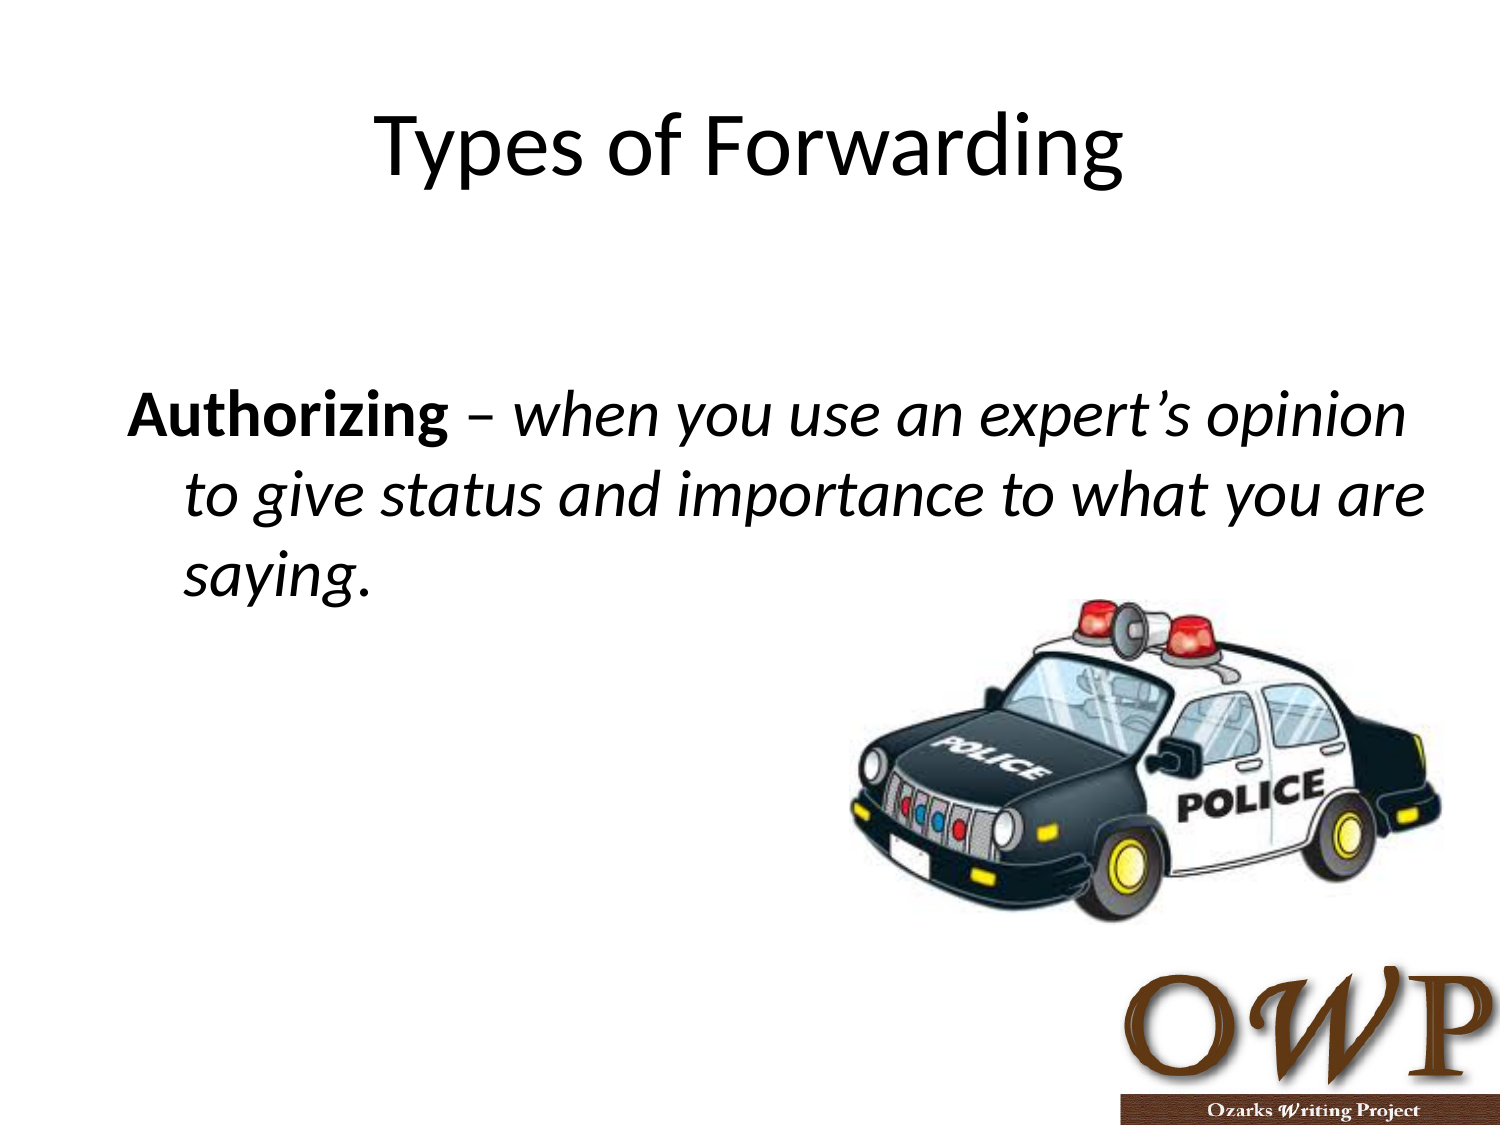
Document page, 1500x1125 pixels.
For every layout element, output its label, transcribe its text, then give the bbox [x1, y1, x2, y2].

picture [849, 599, 1444, 926]
title Types of Forwarding [74, 44, 1426, 233]
picture [1120, 957, 1500, 1125]
list Authorizing – when you use an expert’s opinion to give status and importance to what you are saying. [112, 362, 1463, 676]
